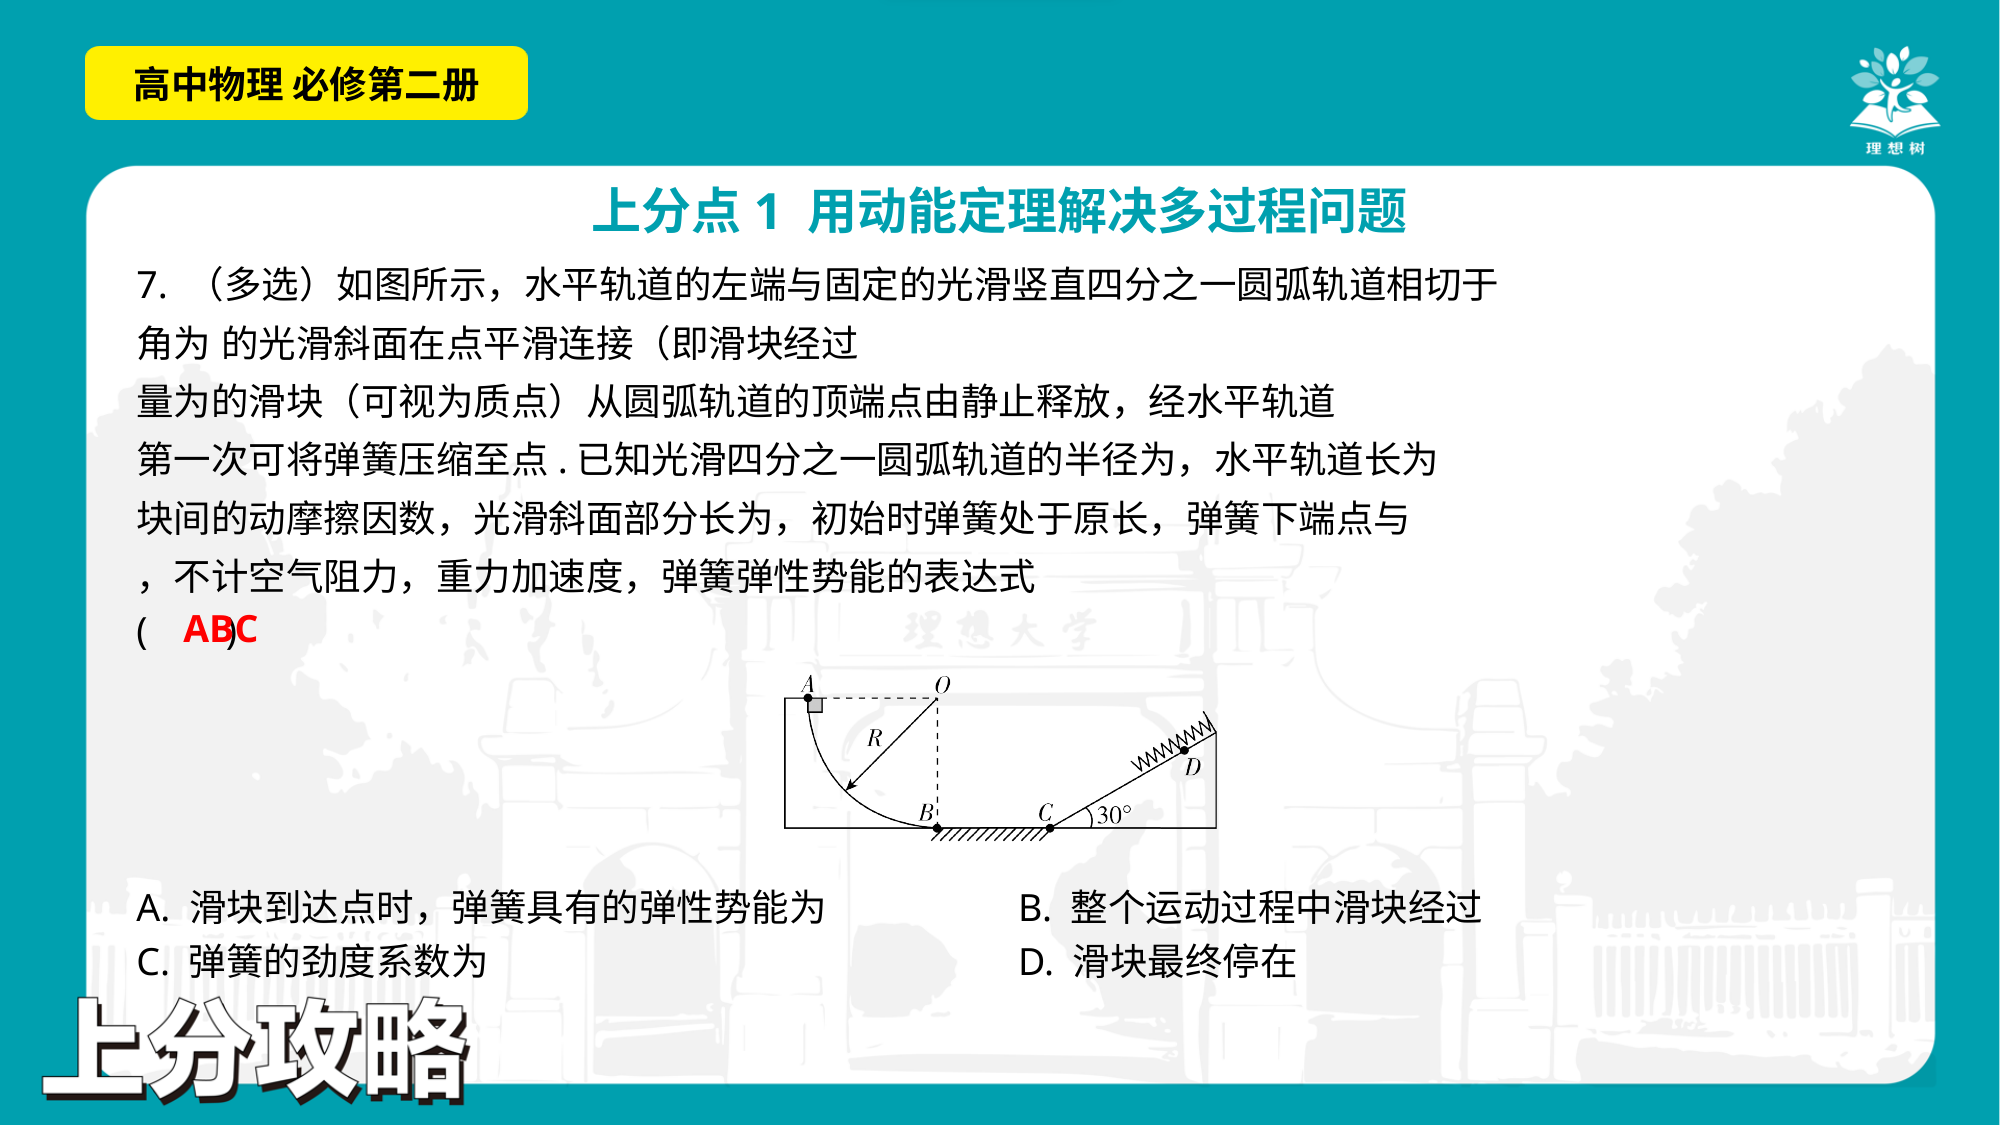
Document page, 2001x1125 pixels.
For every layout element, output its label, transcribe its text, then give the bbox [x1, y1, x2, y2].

text_box ABC [166, 596, 276, 647]
picture [0, 0, 2000, 1125]
